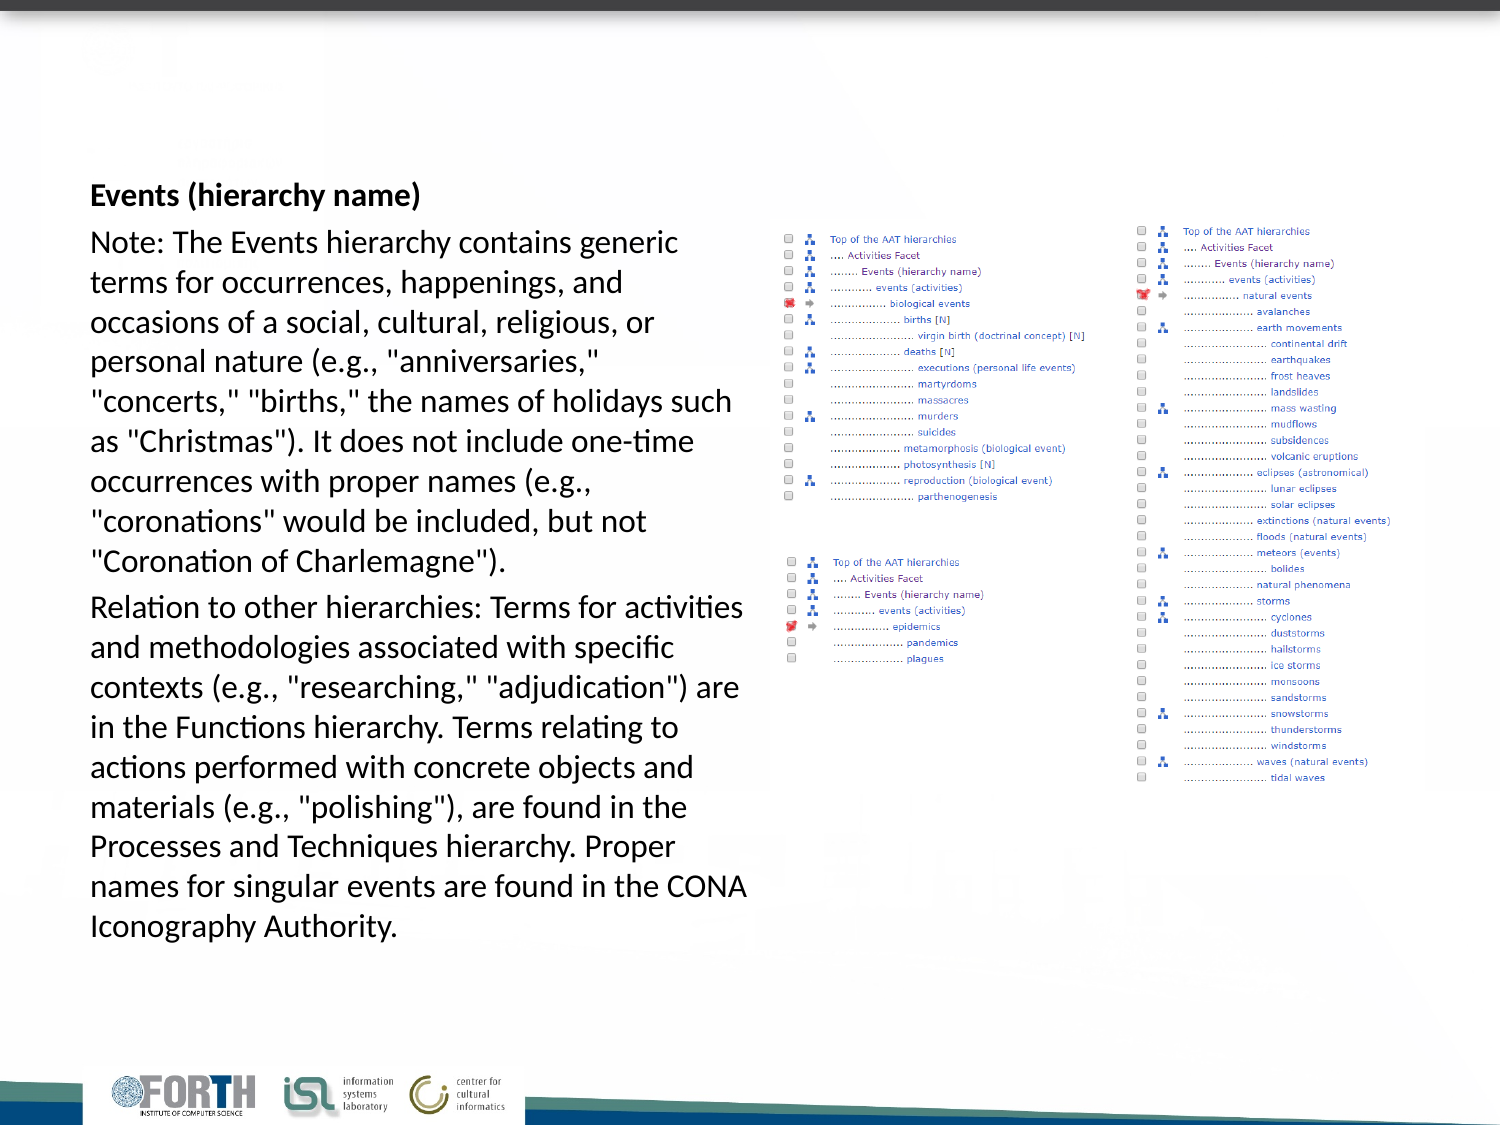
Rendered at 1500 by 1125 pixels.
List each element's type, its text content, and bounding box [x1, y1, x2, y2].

list Events (hierarchy name) Note: The Events hierarchy contains generic terms for occurrences, happenings, and occasions of a social, cultural, religious, or personal nature (e.g., "anniversaries," "concerts," "births," the names of holidays such as "Christmas"). It does not include one-time occurrences with proper names (e.g., "coronations" would be included, but not "Coronation of Charlemagne"). Relation to other hierarchies: Terms for activities and methodologies associated with specific contexts (e.g., "researching," "adjudication") are in the Functions hierarchy. Terms relating to actions performed with concrete objects and materials (e.g., "polishing"), are found in the Processes and Techniques hierarchy. Proper names for singular events are found in the CONA Iconography Authority. [75, 66, 1425, 1005]
picture [0, 0, 1500, 1125]
